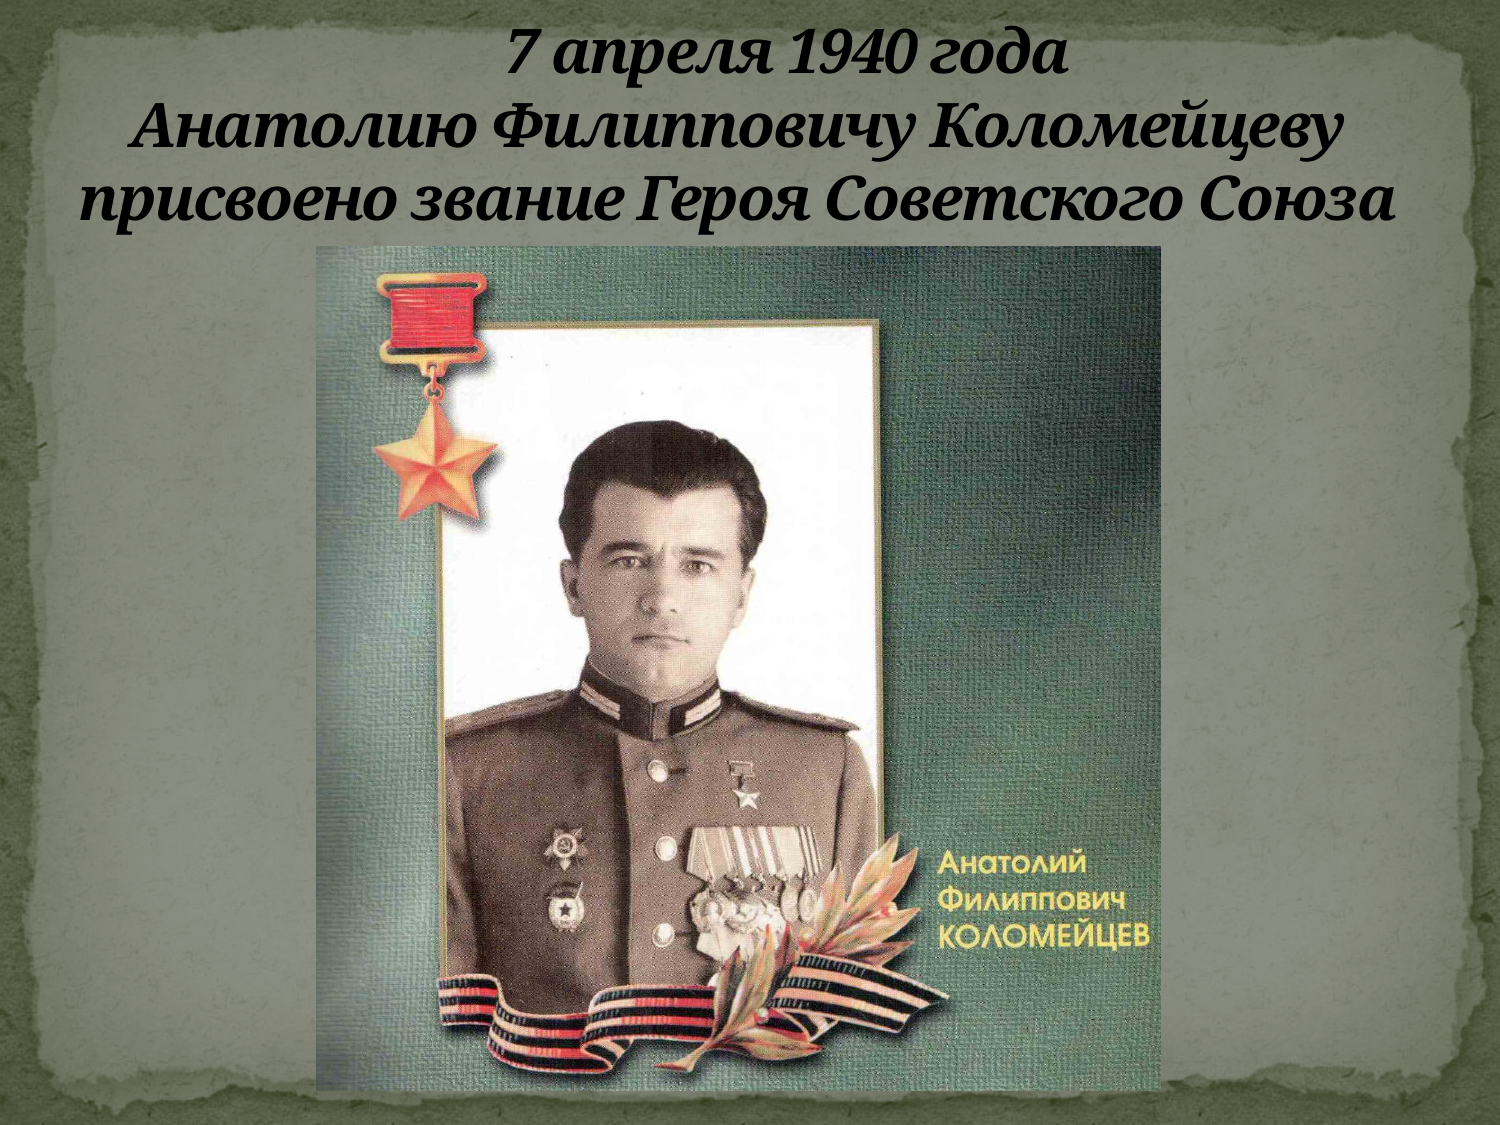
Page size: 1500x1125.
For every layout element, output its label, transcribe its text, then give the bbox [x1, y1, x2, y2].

title 7 апреля 1940 года Анатолию Филипповичу Коломейцеву присвоено звание Героя Советского Союза [35, 0, 1442, 340]
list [318, 247, 1160, 1089]
